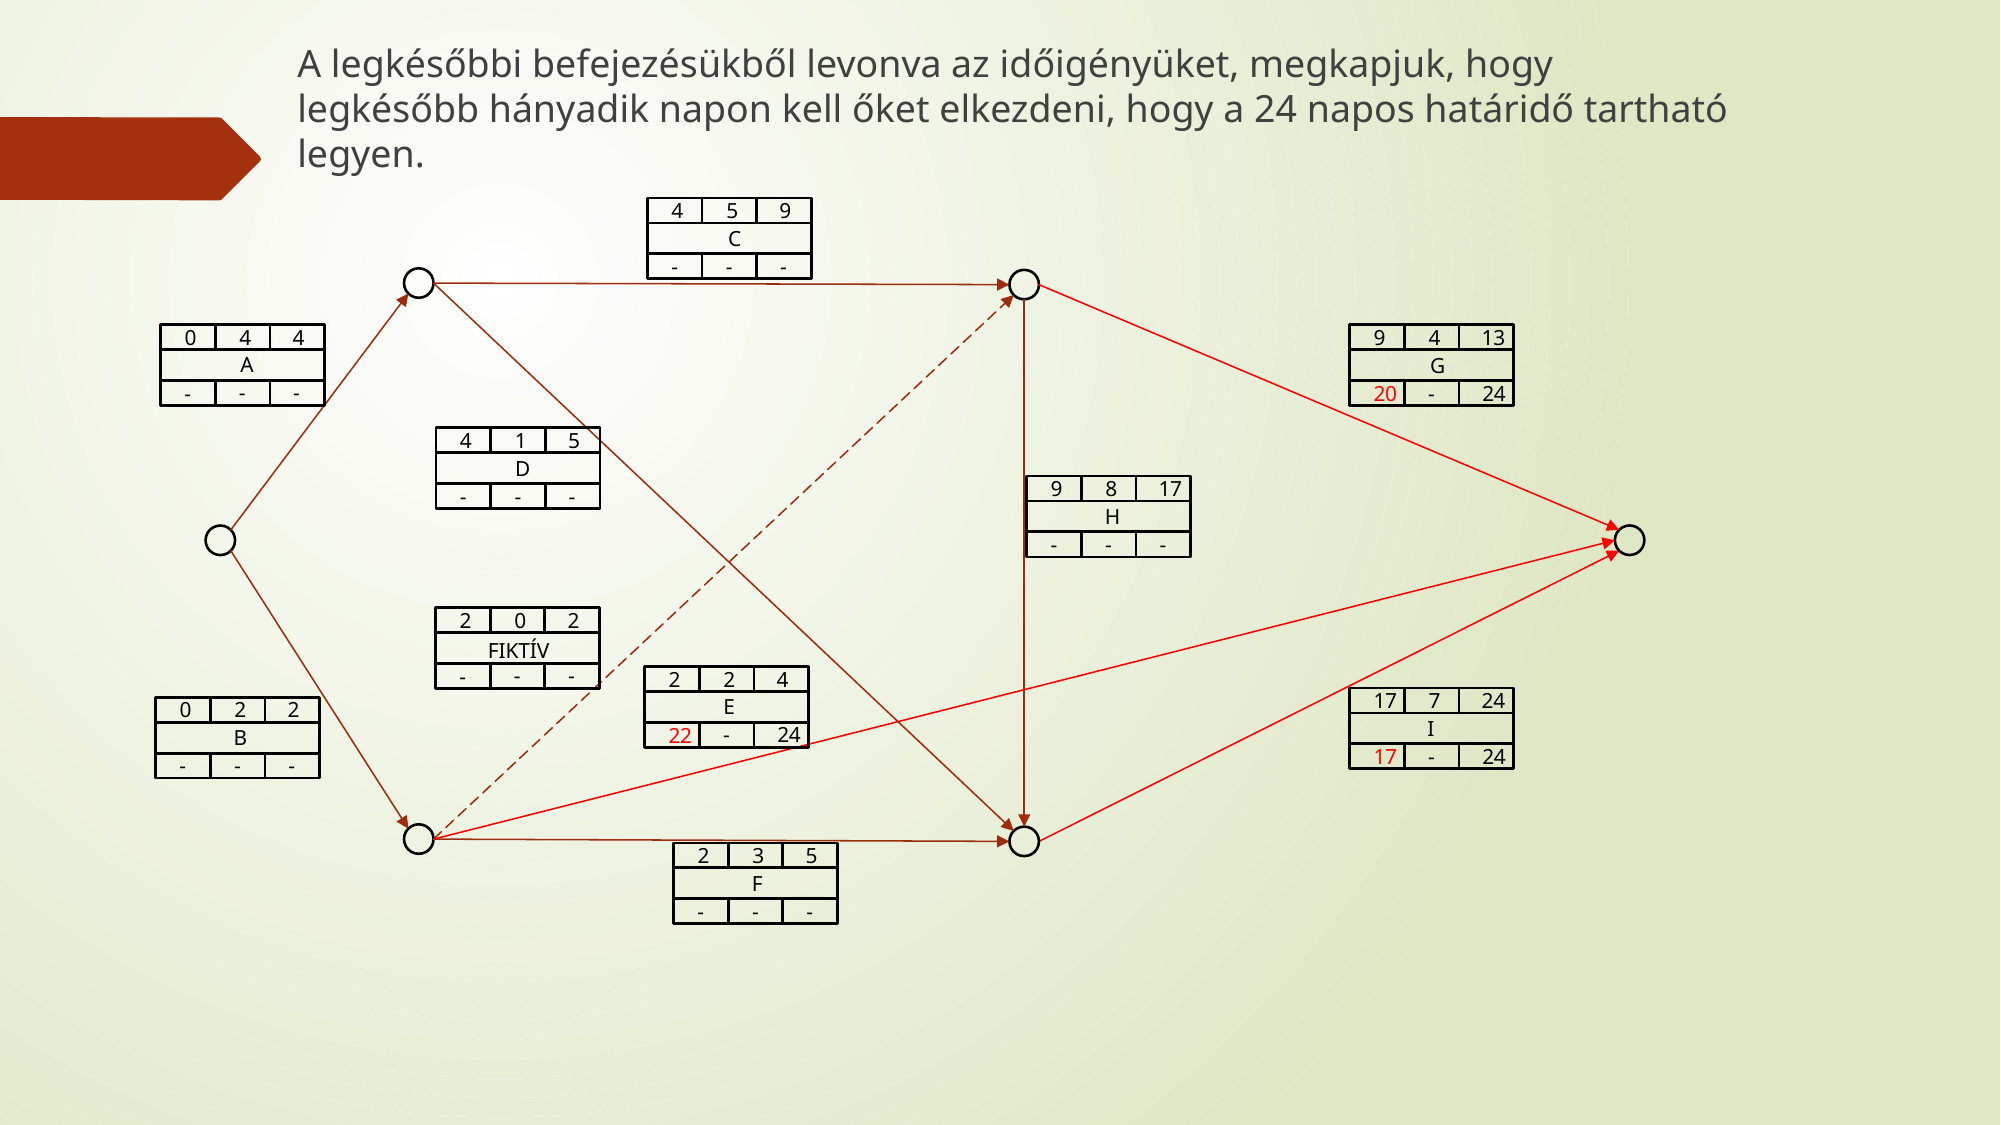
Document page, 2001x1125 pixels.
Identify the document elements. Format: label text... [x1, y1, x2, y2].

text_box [1018, 539, 1616, 840]
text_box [155, 689, 320, 787]
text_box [433, 282, 1015, 832]
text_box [1038, 284, 1620, 530]
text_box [1349, 679, 1522, 777]
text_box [644, 658, 817, 756]
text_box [230, 293, 409, 530]
text_box [402, 266, 435, 300]
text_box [647, 189, 812, 287]
text_box [1613, 524, 1646, 557]
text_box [673, 834, 838, 932]
text_box [402, 823, 432, 856]
text_box [1010, 848, 1038, 858]
text_box [1008, 268, 1041, 301]
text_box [435, 599, 600, 697]
text_box A legkésőbbi befejezésükből levonva az időigényüket, megkapjuk, hogy legkésőbb hányadik napon kell őket elkezdeni, hogy a 24 napos határidő tartható legyen. [282, 32, 1745, 209]
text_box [1026, 468, 1198, 566]
text_box [204, 524, 237, 557]
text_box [160, 316, 325, 414]
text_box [230, 550, 409, 829]
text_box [435, 419, 601, 517]
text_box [1349, 316, 1522, 414]
